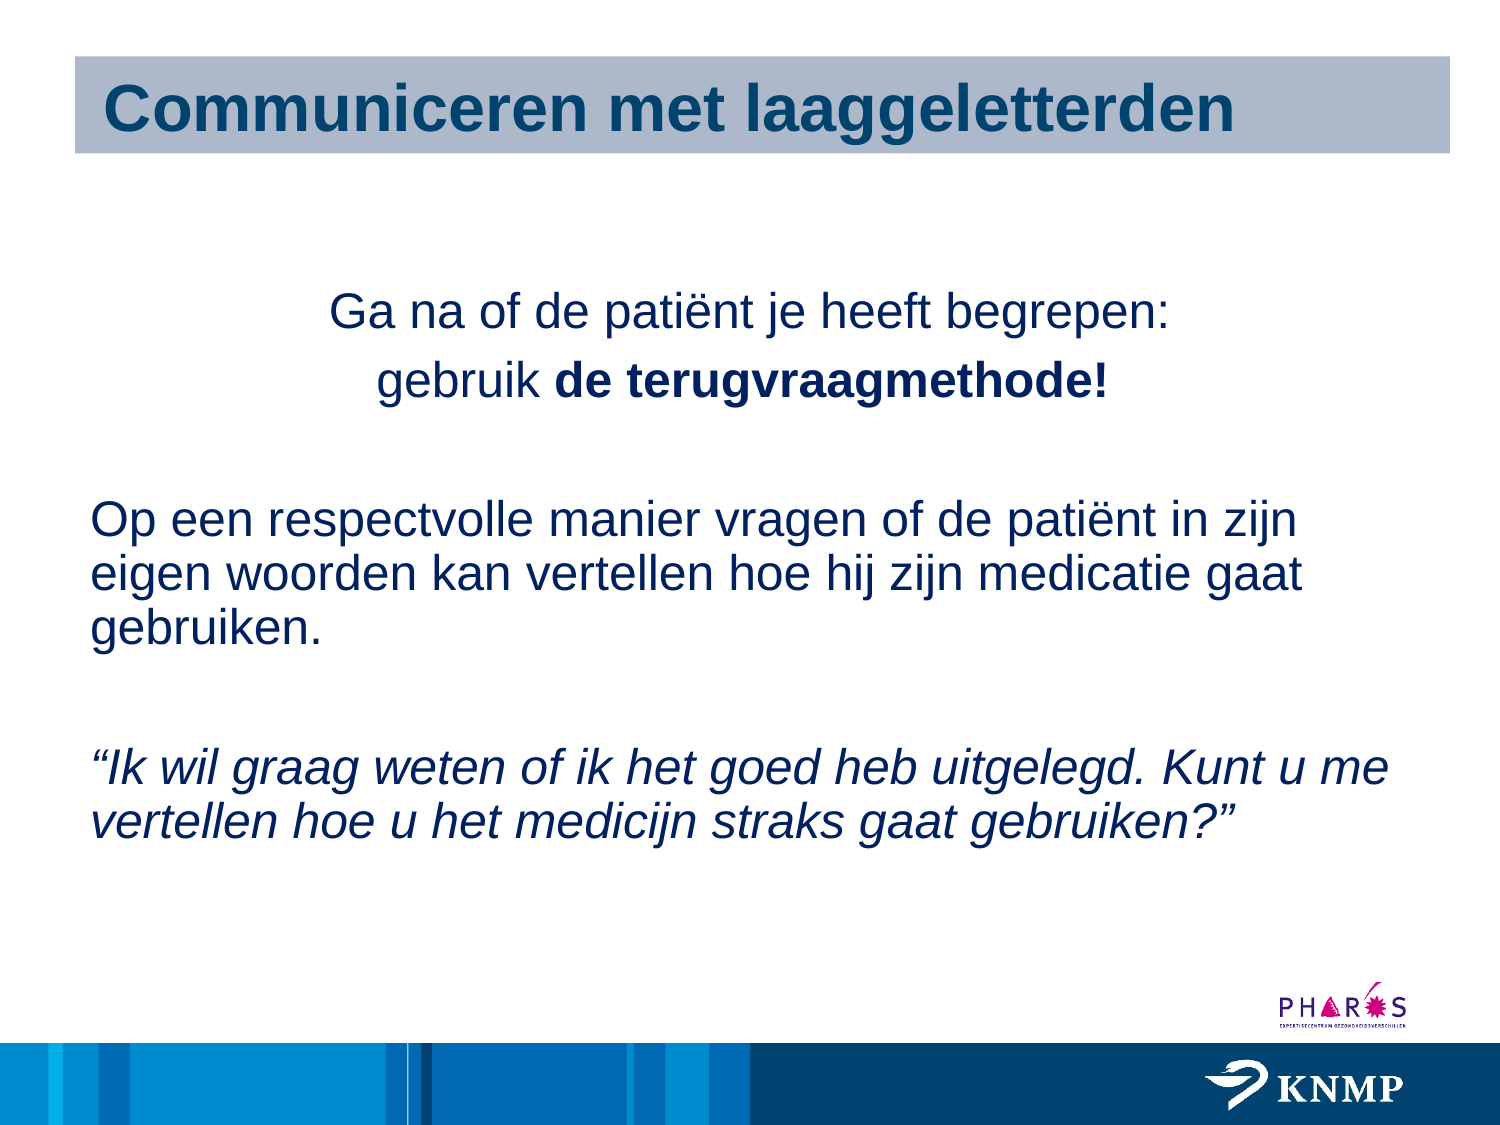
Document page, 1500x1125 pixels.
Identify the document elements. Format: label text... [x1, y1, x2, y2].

picture [710, 1043, 1500, 1125]
title Communiceren met laaggeletterden [75, 56, 1450, 154]
list Ga na of de patiënt je heeft begrepen: gebruik de terugvraagmethode! Op een respectvolle manier vragen of de patiënt in zijn eigen woorden kan vertellen hoe hij zijn medicatie gaat gebruiken. “Ik wil graag weten of ik het goed heb uitgelegd. Kunt u me vertellen hoe u het medicijn straks gaat gebruiken?” [75, 201, 1425, 932]
picture [99, 1043, 129, 1125]
picture [635, 1043, 665, 1125]
picture [386, 1043, 626, 1125]
picture [1279, 982, 1435, 1033]
